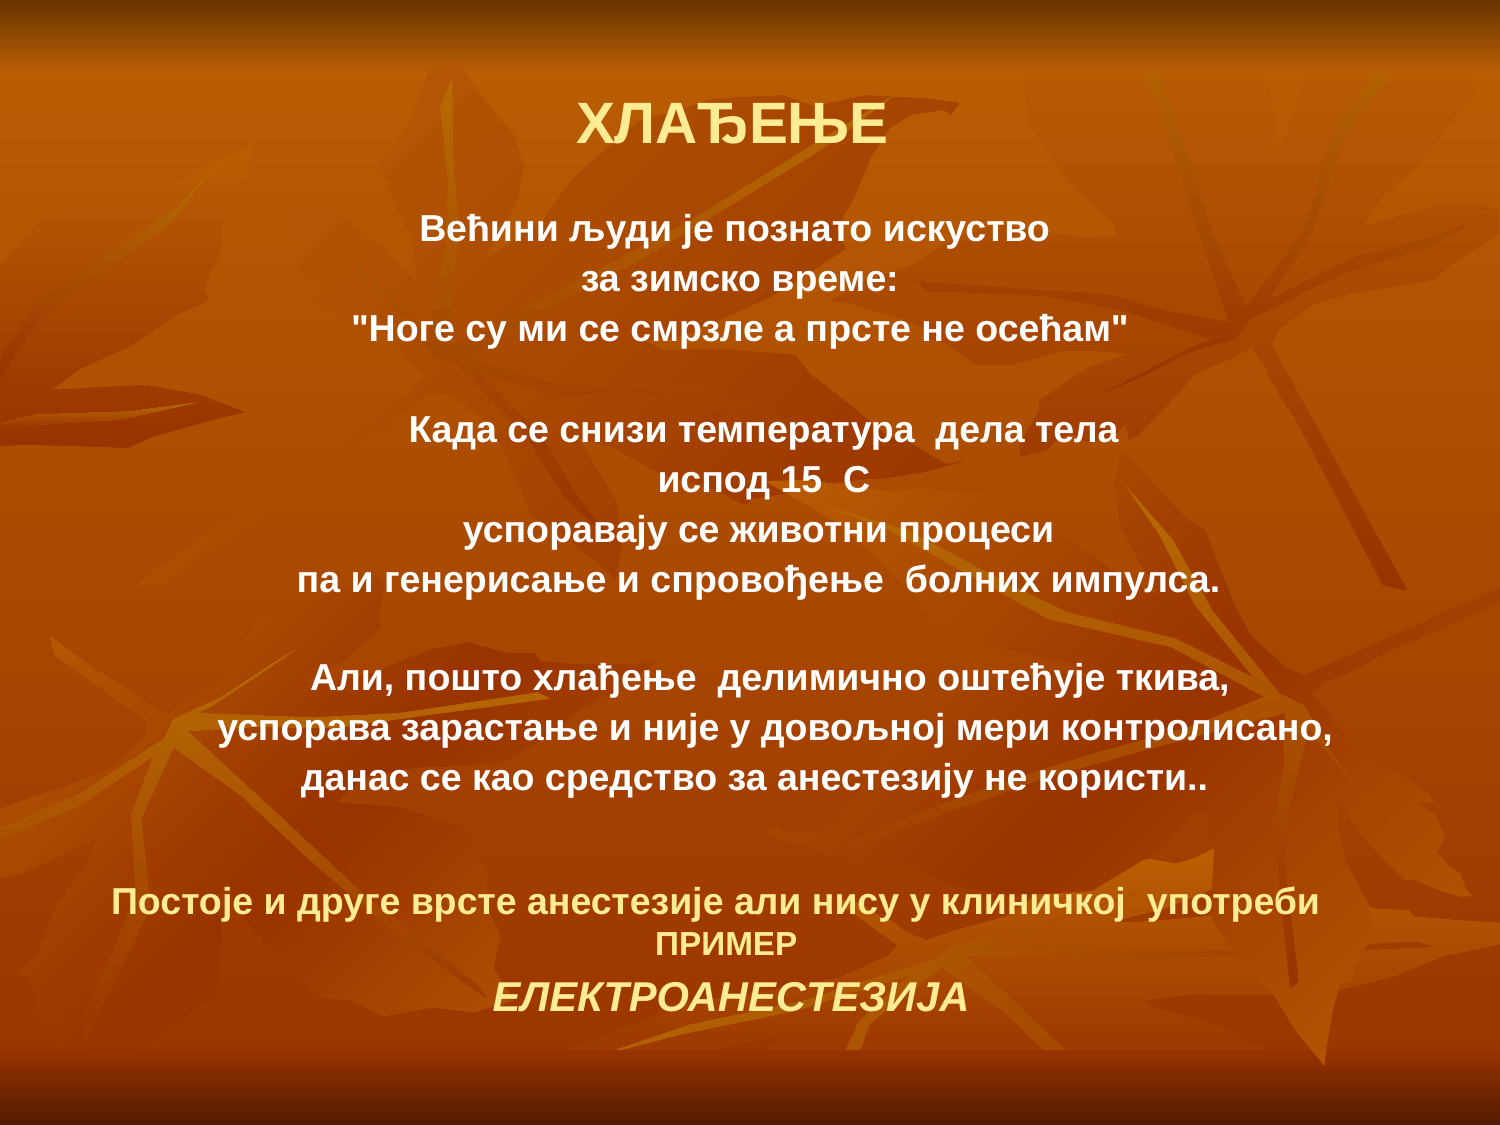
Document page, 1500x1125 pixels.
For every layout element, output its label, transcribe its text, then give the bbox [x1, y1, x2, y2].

text_box Већини људи је познато искуство за зимско време: "Ноге су ми се смрзле а прсте не осећам" [336, 196, 1144, 357]
text_box Али, пошто хлађење делимично оштећује ткива, успорава зарастање и није у довољној мери контролисано, данас се као средство за анестезију не користи.. [191, 645, 1349, 805]
text_box Када се снизи температура дела тела испод 15 C успоравају се животни процеси па и генерисање и спровођење болних импулса. [281, 397, 1246, 607]
text_box Постоје и друге врсте анестезије али нису у клиничкој употреби ПРИМЕР ЕЛEКТРОАНEСTEЗИЈA [53, 869, 1400, 1028]
text_box ХЛАЂЕЊЕ [561, 78, 904, 163]
